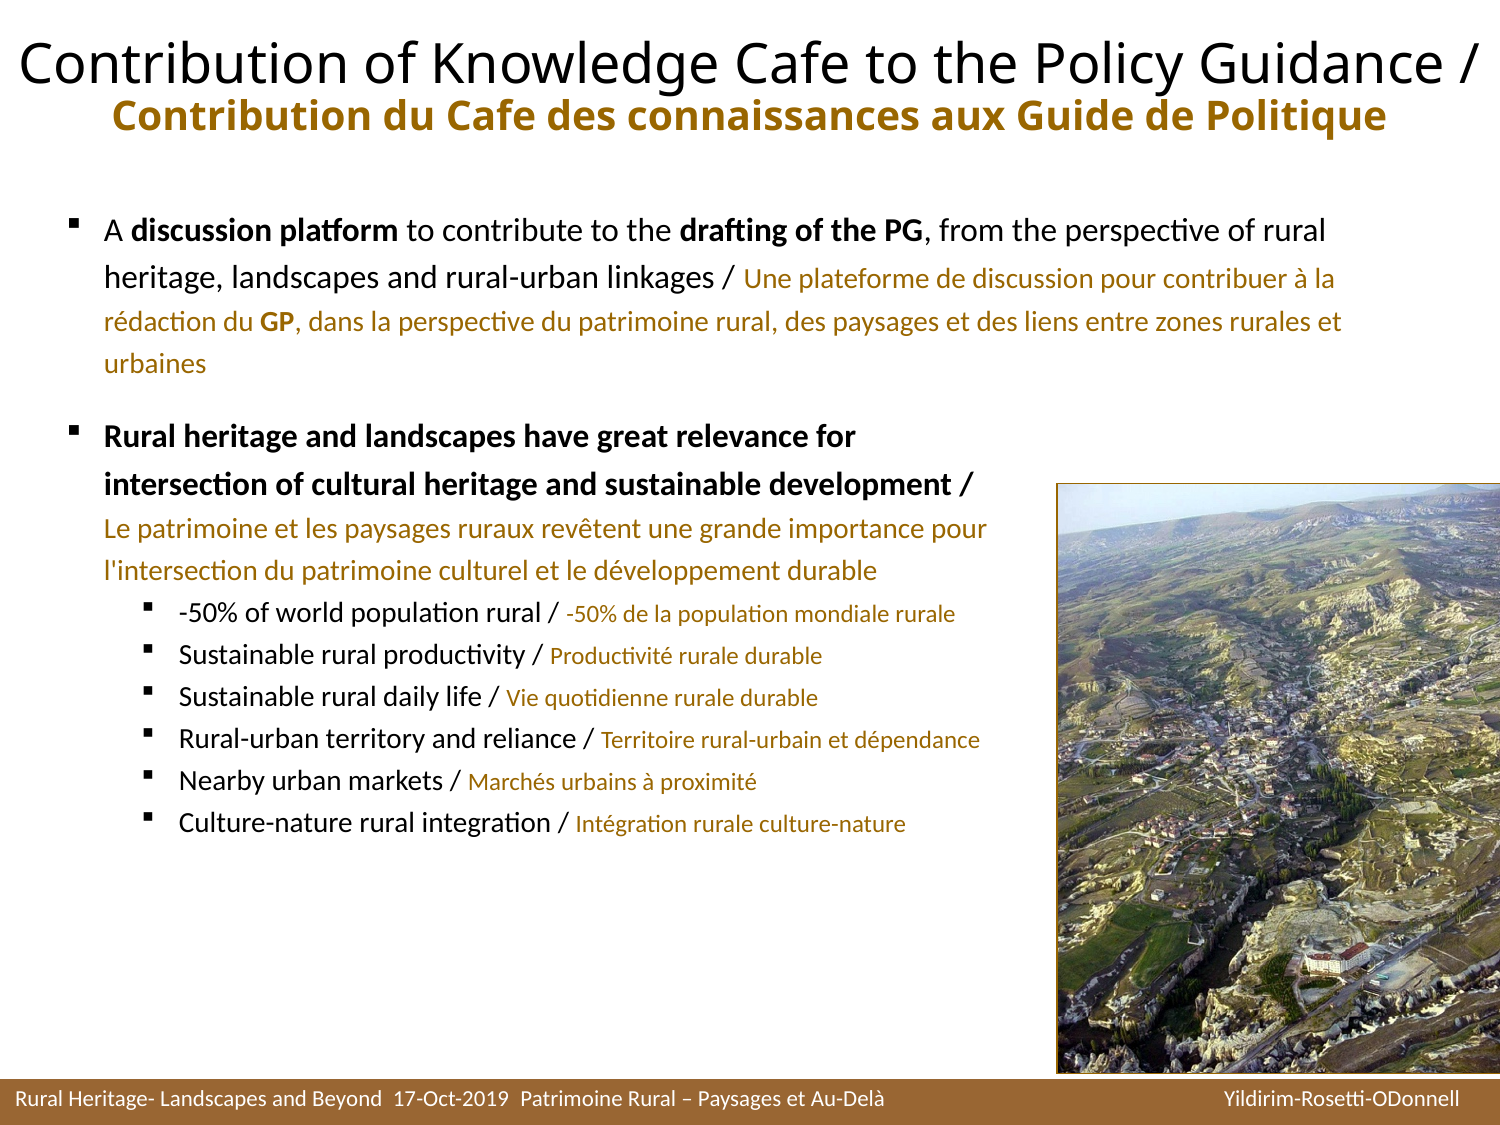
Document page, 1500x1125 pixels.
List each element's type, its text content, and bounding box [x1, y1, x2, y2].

text_box Rural heritage and landscapes have great relevance for intersection of cultural heritage and sustainable development / Le patrimoine et les paysages ruraux revêtent une grande importance pour l'intersection du patrimoine culturel et le développement durable -50% of world population rural / -50% de la population mondiale rurale Sustainable rural productivity / Productivité rurale durable Sustainable rural daily life / Vie quotidienne rurale durable Rural-urban territory and reliance / Territoire rural-urbain et dépendance Nearby urban markets / Marchés urbains à proximité Culture-nature rural integration / Intégration rurale culture-nature [51, 398, 1024, 1080]
text_box Rural Heritage- Landscapes and Beyond 17-Oct-2019 Patrimoine Rural – Paysages et Au-Delà Yildirim-Rosetti-ODonnell [0, 1079, 1500, 1125]
picture [1057, 484, 1500, 1073]
list A discussion platform to contribute to the drafting of the PG, from the perspective of rural heritage, landscapes and rural-urban linkages / Une plateforme de discussion pour contribuer à la rédaction du GP, dans la perspective du patrimoine rural, des paysages et des liens entre zones rurales et urbaines [51, 192, 1432, 431]
text_box Contribution of Knowledge Cafe to the Policy Guidance / Contribution du Cafe des connaissances aux Guide de Politique [0, 0, 1500, 175]
